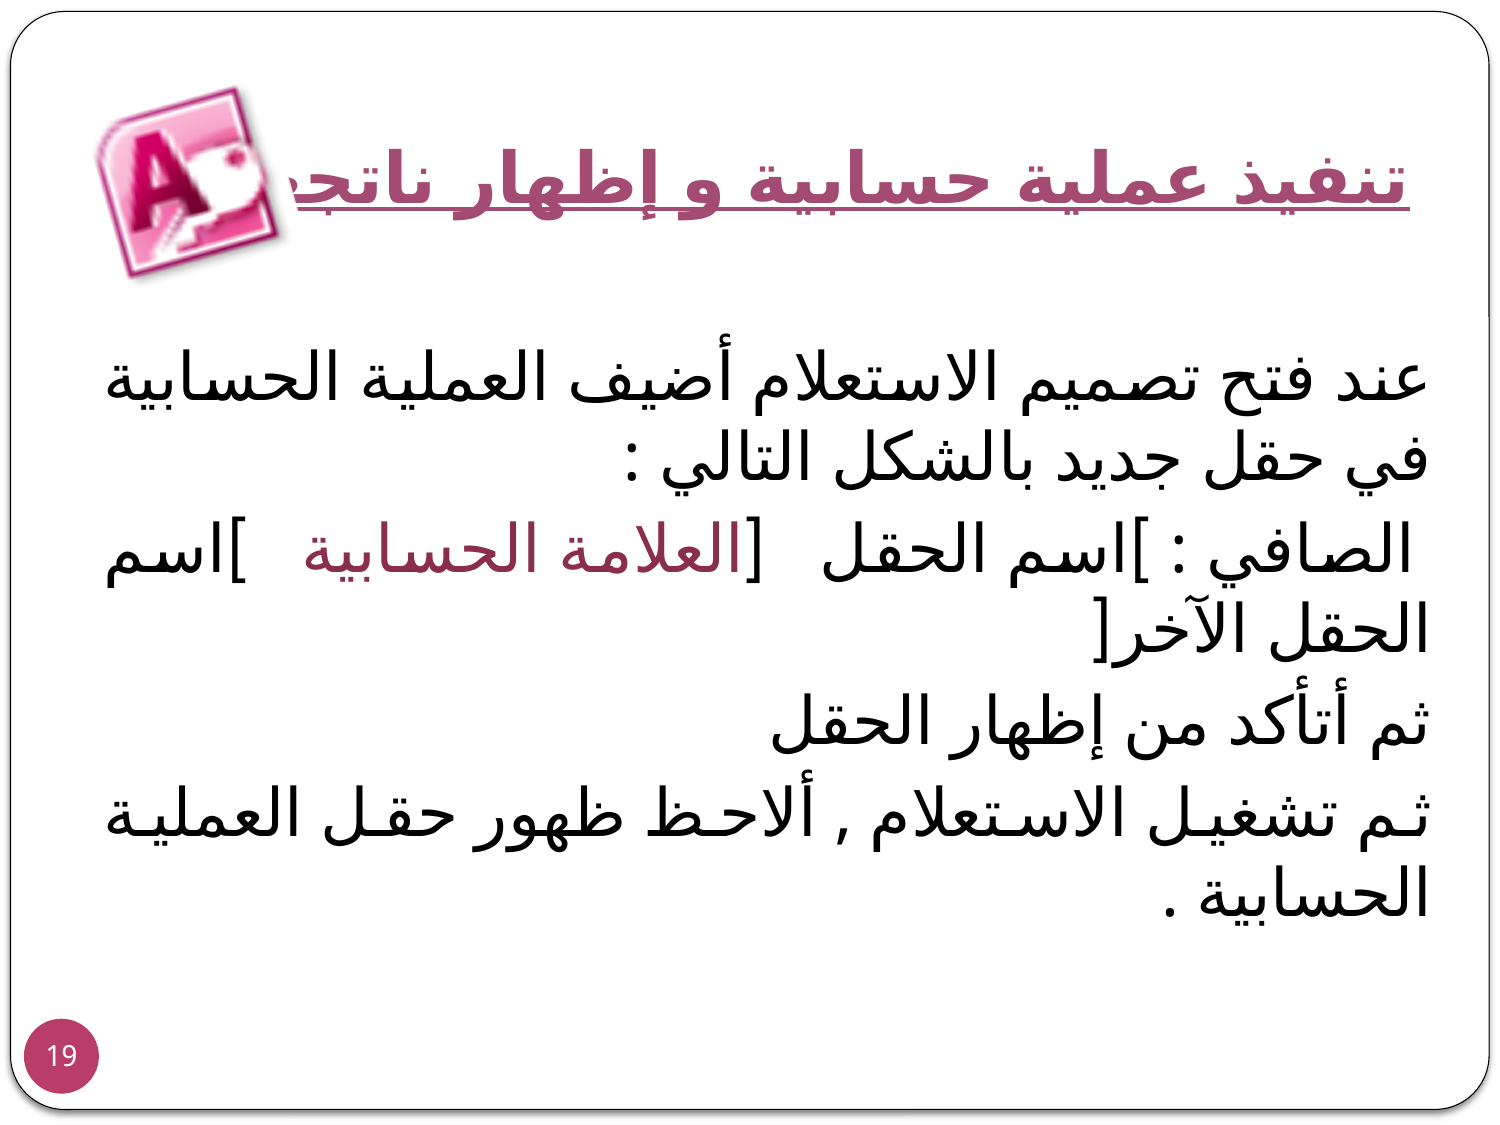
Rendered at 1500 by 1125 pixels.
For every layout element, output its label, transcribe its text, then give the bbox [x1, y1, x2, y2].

list عند فتح تصميم الاستعلام أضيف العملية الحسابية في حقل جديد بالشكل التالي : الصافي : ]اسم الحقل [العلامة الحسابية ]اسم الحقل الآخر[ ثم أتأكد من إظهار الحقل ثم تشغيل الاستعلام , ألاحظ ظهور حقل العملية الحسابية . [88, 326, 1447, 1022]
title تنفيذ عملية حسابية و إظهار ناتجها : [150, 45, 1425, 233]
slide_number 19 [23, 1018, 99, 1094]
picture [55, 57, 313, 325]
